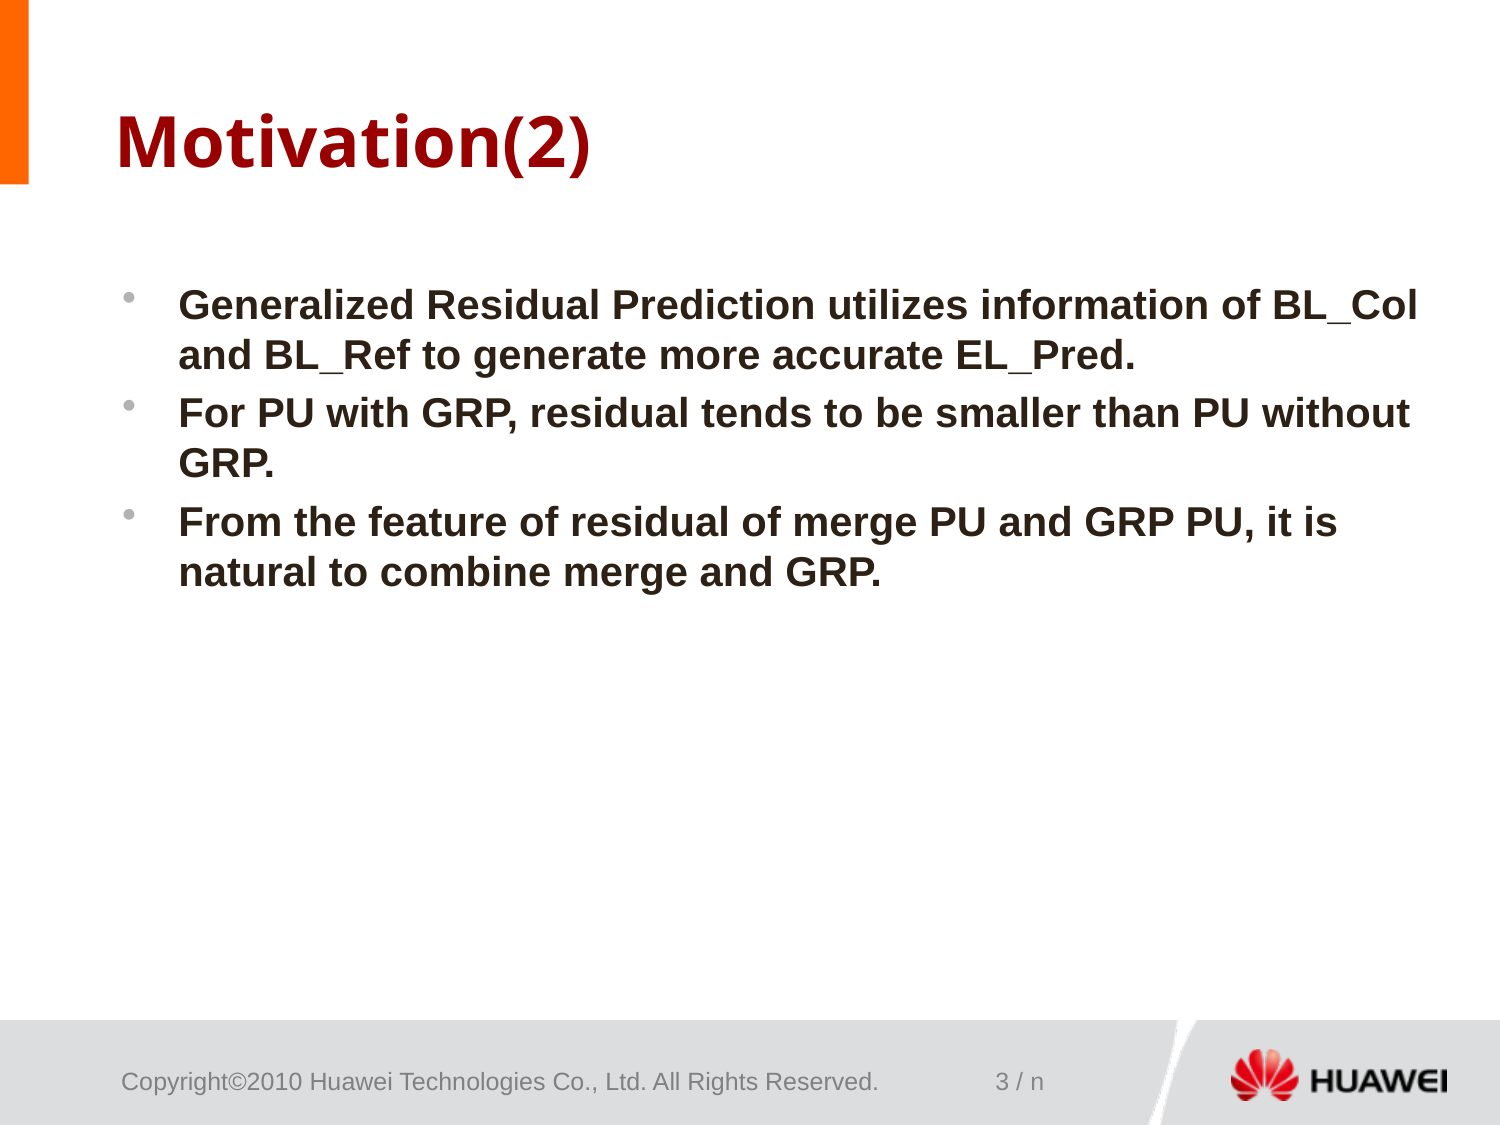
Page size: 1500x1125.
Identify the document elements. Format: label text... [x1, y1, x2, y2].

list Generalized Residual Prediction utilizes information of BL_Col and BL_Ref to generate more accurate EL_Pred. For PU with GRP, residual tends to be smaller than PU without GRP. From the feature of residual of merge PU and GRP PU, it is natural to combine merge and GRP. [107, 270, 1447, 947]
title Motivation(2) [99, 45, 1447, 233]
picture [0, 1020, 1500, 1125]
